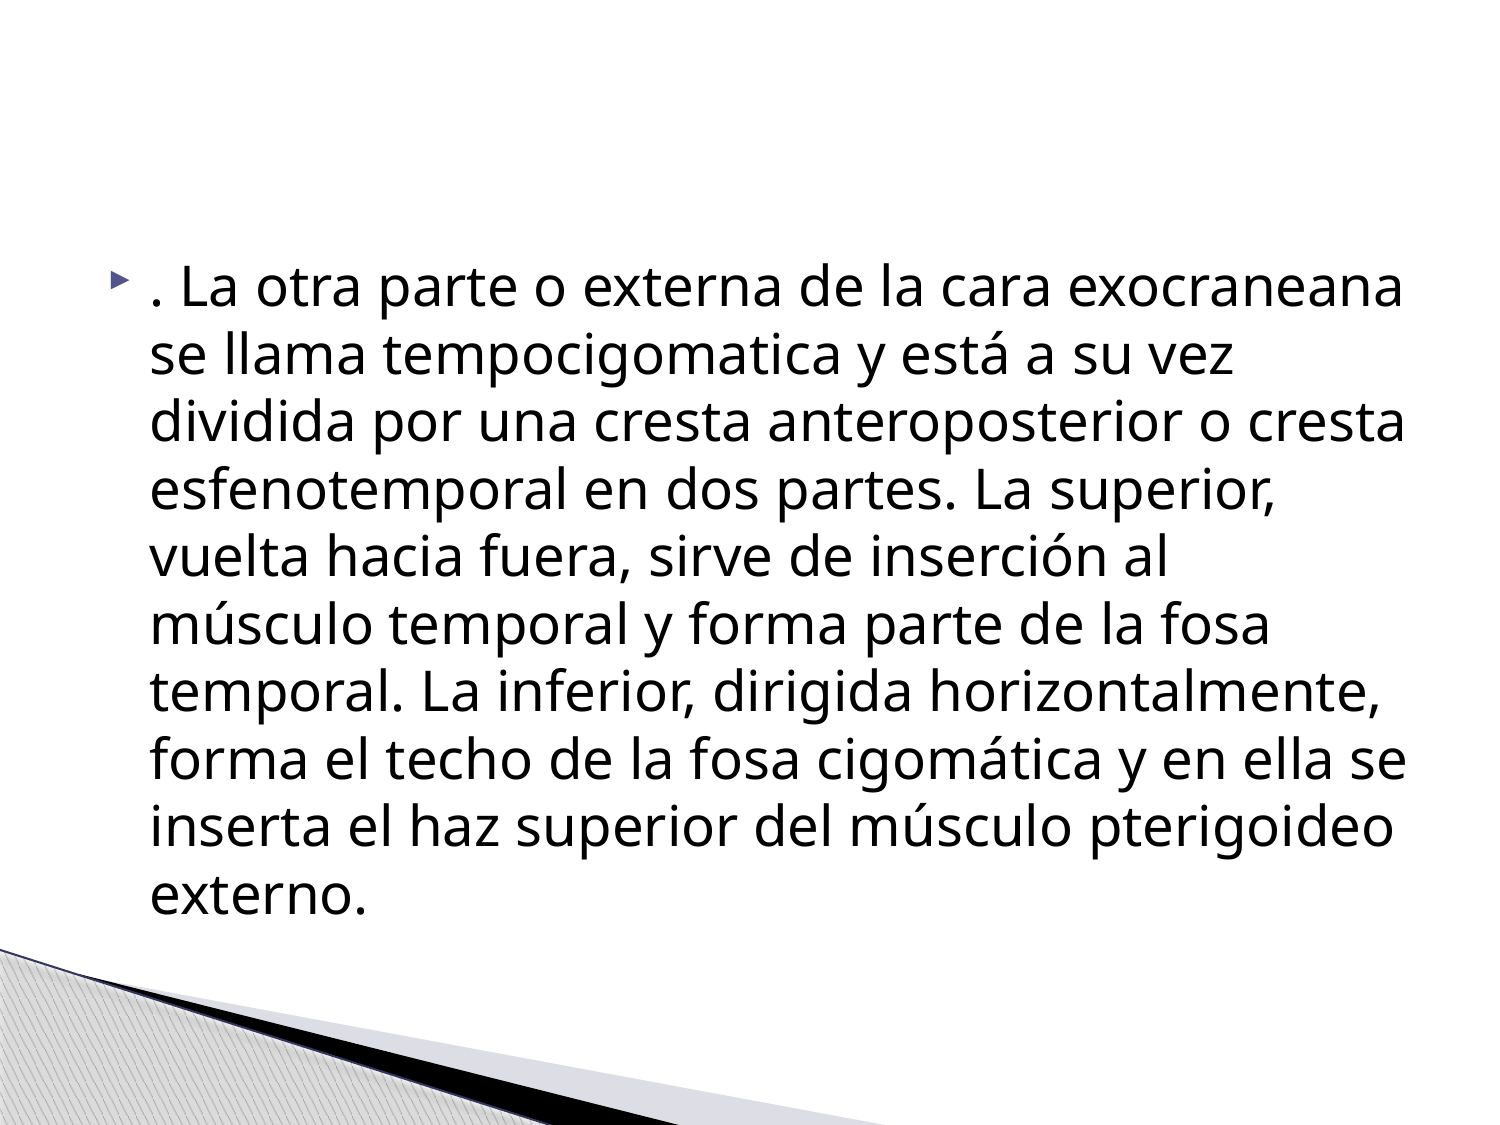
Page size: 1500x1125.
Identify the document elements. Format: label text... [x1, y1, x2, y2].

list . La otra parte o externa de la cara exocraneana se llama tempocigomatica y está a su vez dividida por una cresta anteroposterior o cresta esfenotemporal en dos partes. La superior, vuelta hacia fuera, sirve de inserción al músculo temporal y forma parte de la fosa temporal. La inferior, dirigida horizontalmente, forma el techo de la fosa cigomática y en ella se inserta el haz superior del músculo pterigoideo externo. [75, 243, 1425, 986]
